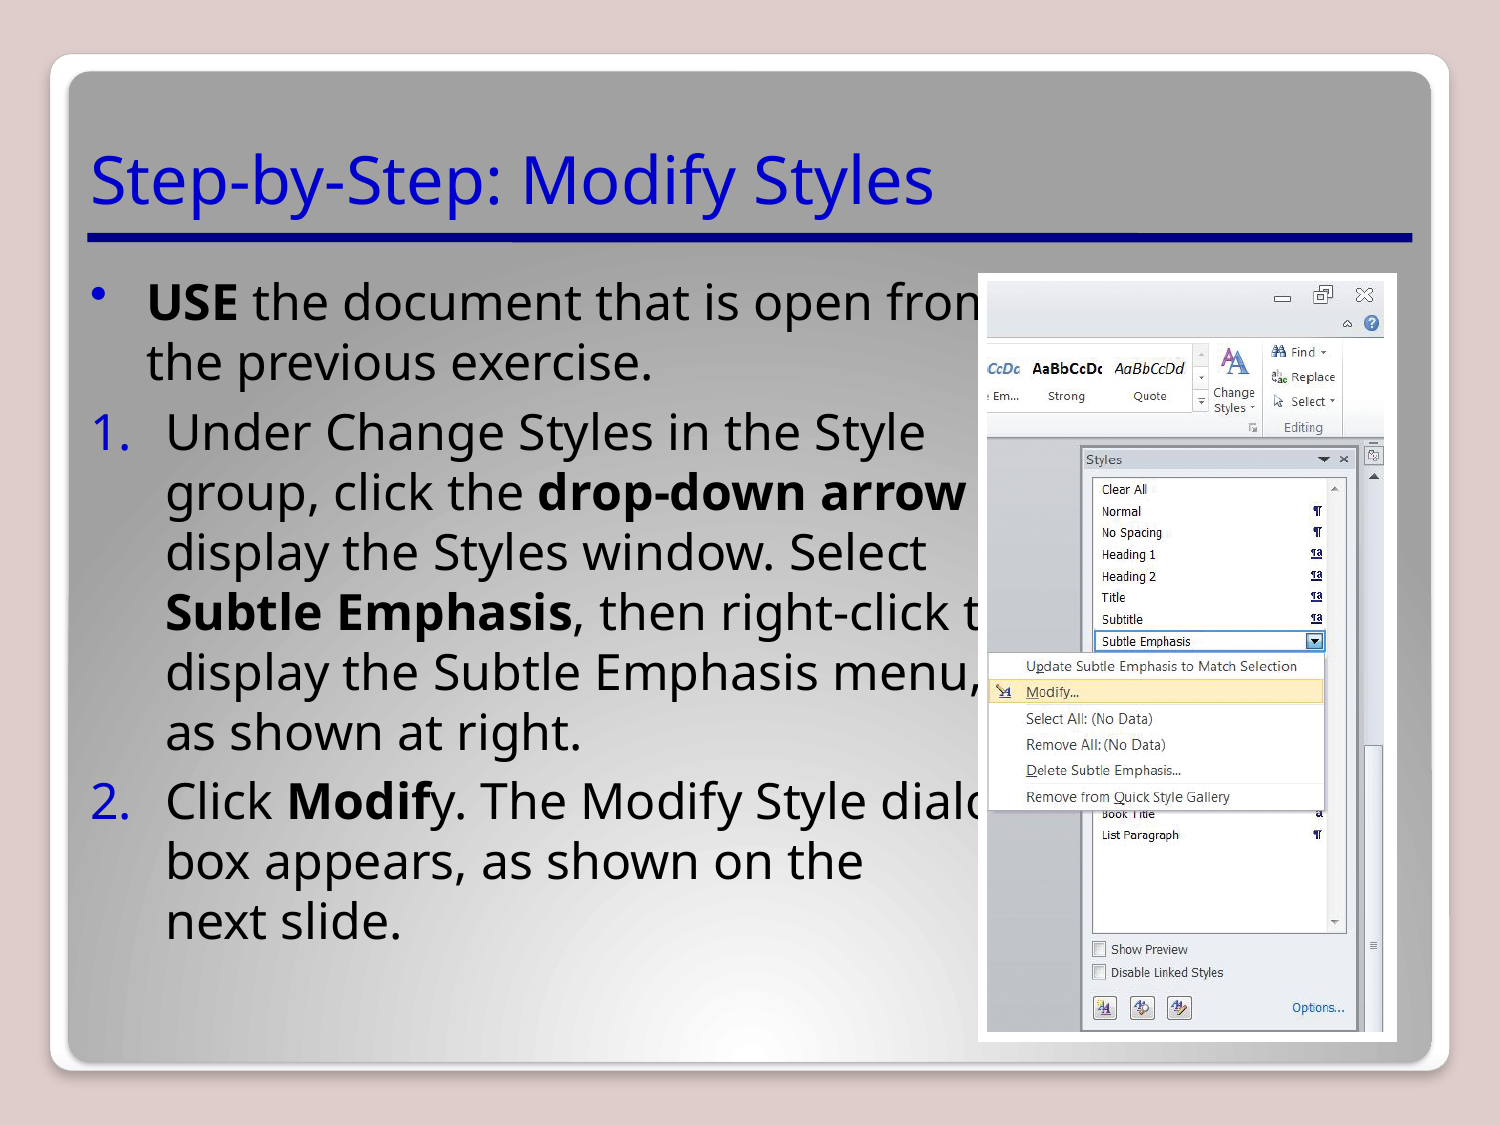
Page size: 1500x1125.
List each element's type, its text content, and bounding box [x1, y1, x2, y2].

list USE the document that is open from the previous exercise. Under Change Styles in the Style group, click the drop-down arrow to display the Styles window. Select Subtle Emphasis, then right-click to display the Subtle Emphasis menu, as shown at right. Click Modify. The Modify Style dialog box appears, as shown on the next slide. [74, 262, 1426, 1063]
picture [978, 273, 1397, 1042]
title Step-by-Step: Modify Styles [74, 74, 1426, 226]
